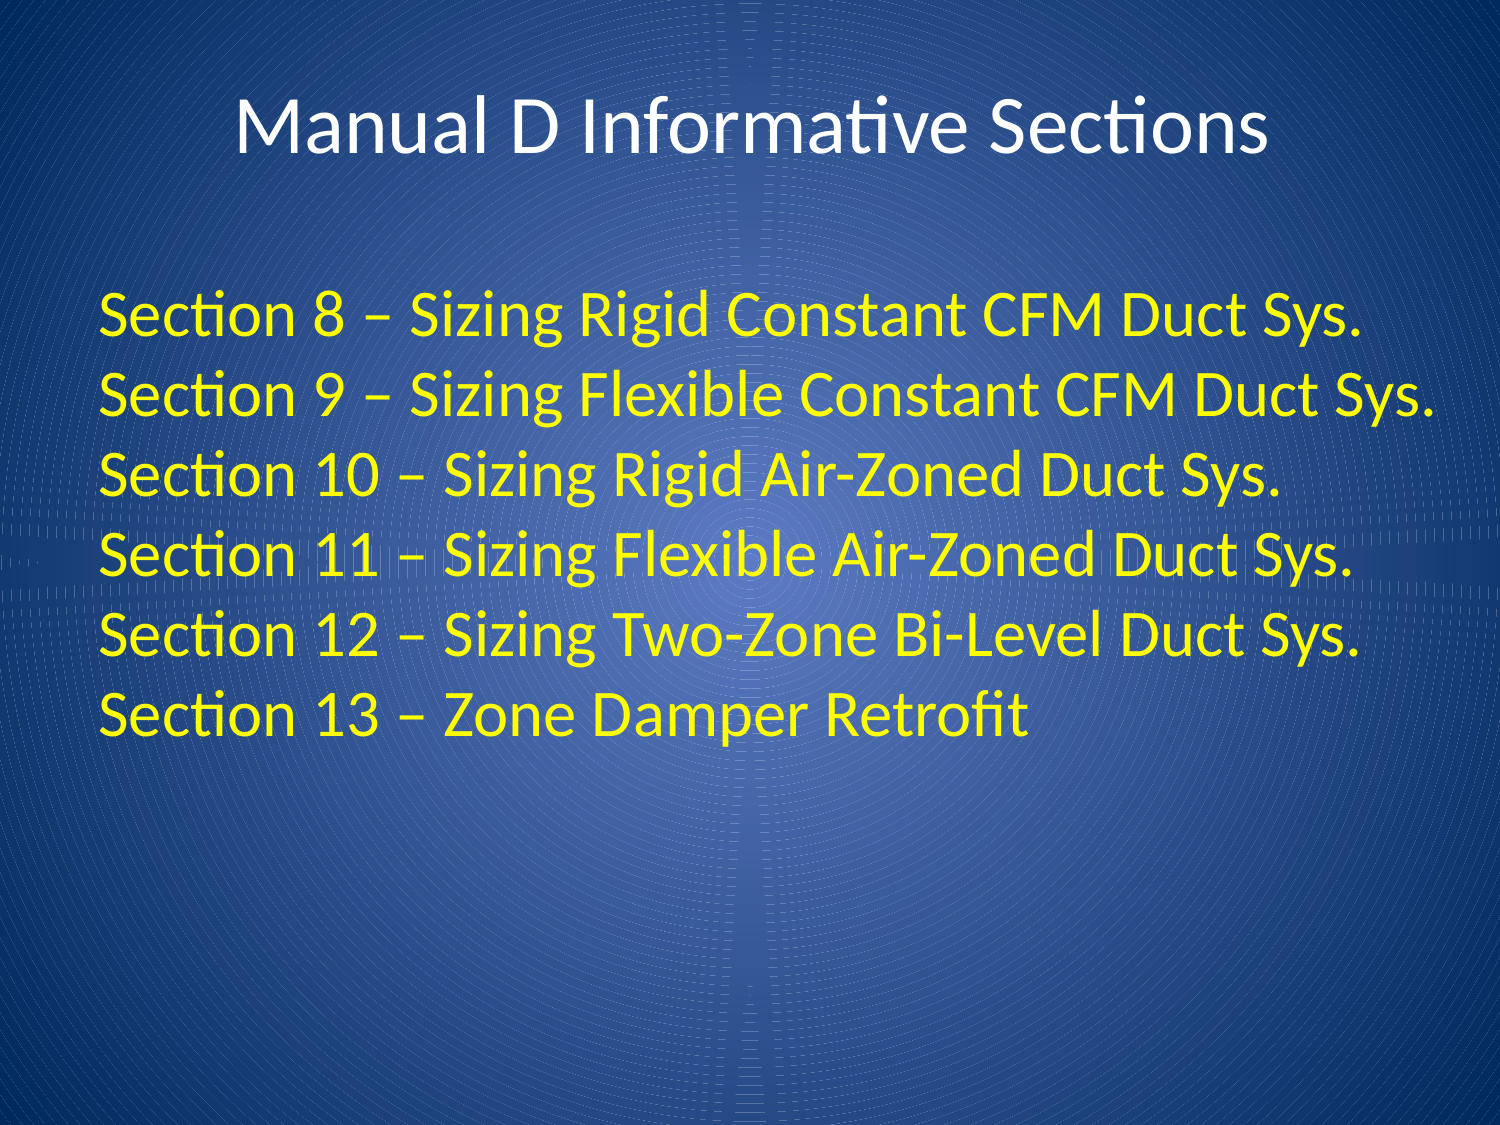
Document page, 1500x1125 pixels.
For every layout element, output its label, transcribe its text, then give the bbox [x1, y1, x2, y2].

text_box Section 8 – Sizing Rigid Constant CFM Duct Sys. Section 9 – Sizing Flexible Constant CFM Duct Sys. Section 10 – Sizing Rigid Air-Zoned Duct Sys. Section 11 – Sizing Flexible Air-Zoned Duct Sys. Section 12 – Sizing Two-Zone Bi-Level Duct Sys. Section 13 – Zone Damper Retrofit [83, 262, 1453, 757]
text_box Manual D Informative Sections [218, 62, 1287, 178]
